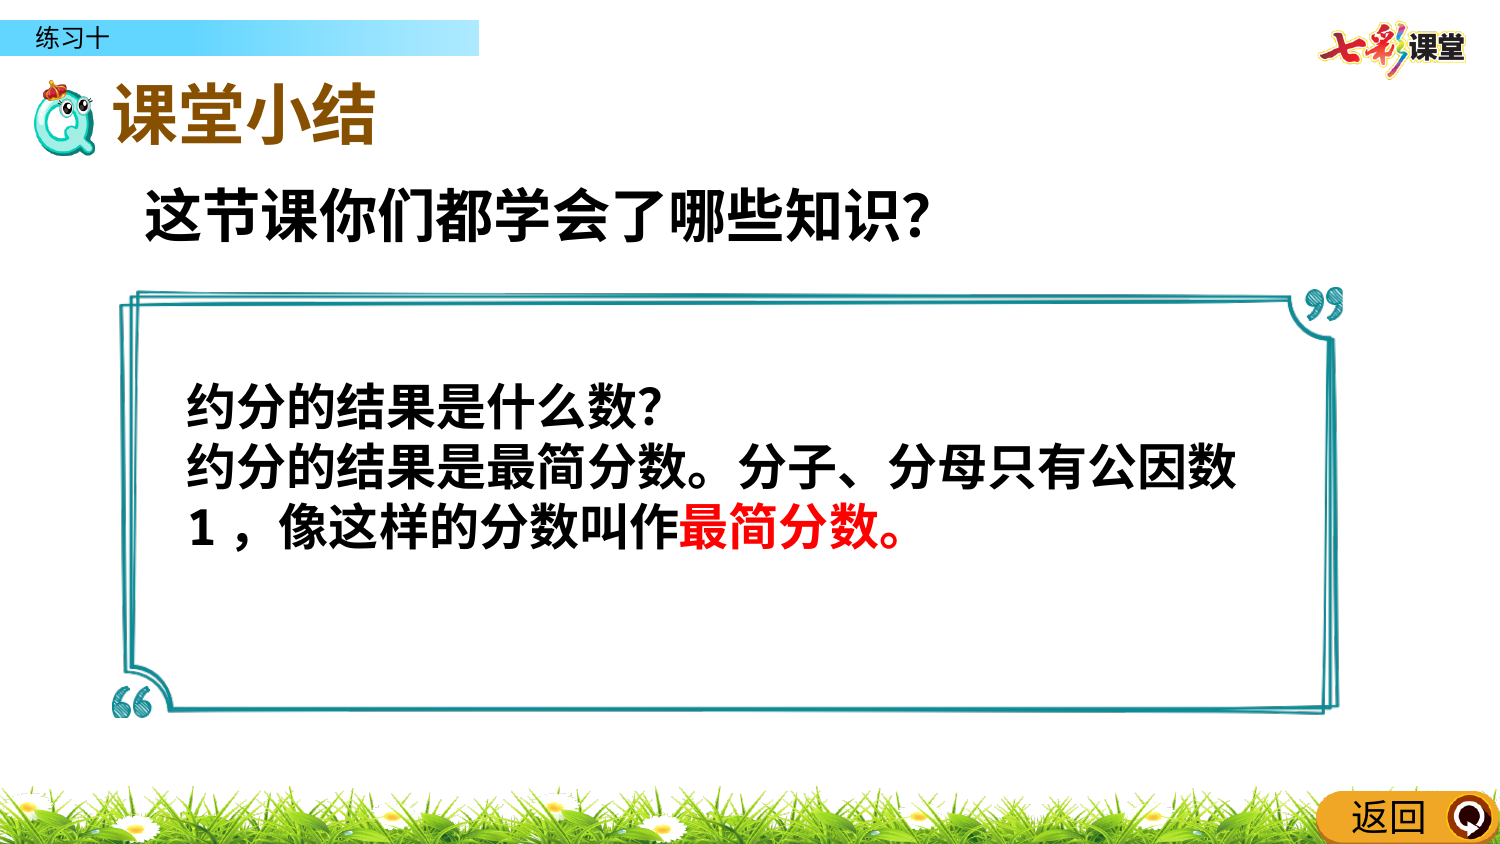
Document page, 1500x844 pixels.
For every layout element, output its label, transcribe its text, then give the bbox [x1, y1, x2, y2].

picture [111, 287, 1343, 718]
text_box 这节课你们都学会了哪些知识？ [133, 173, 972, 255]
picture [1316, 20, 1468, 80]
text_box 课堂小结 [100, 67, 404, 159]
picture [34, 80, 96, 156]
picture [0, 786, 1500, 844]
